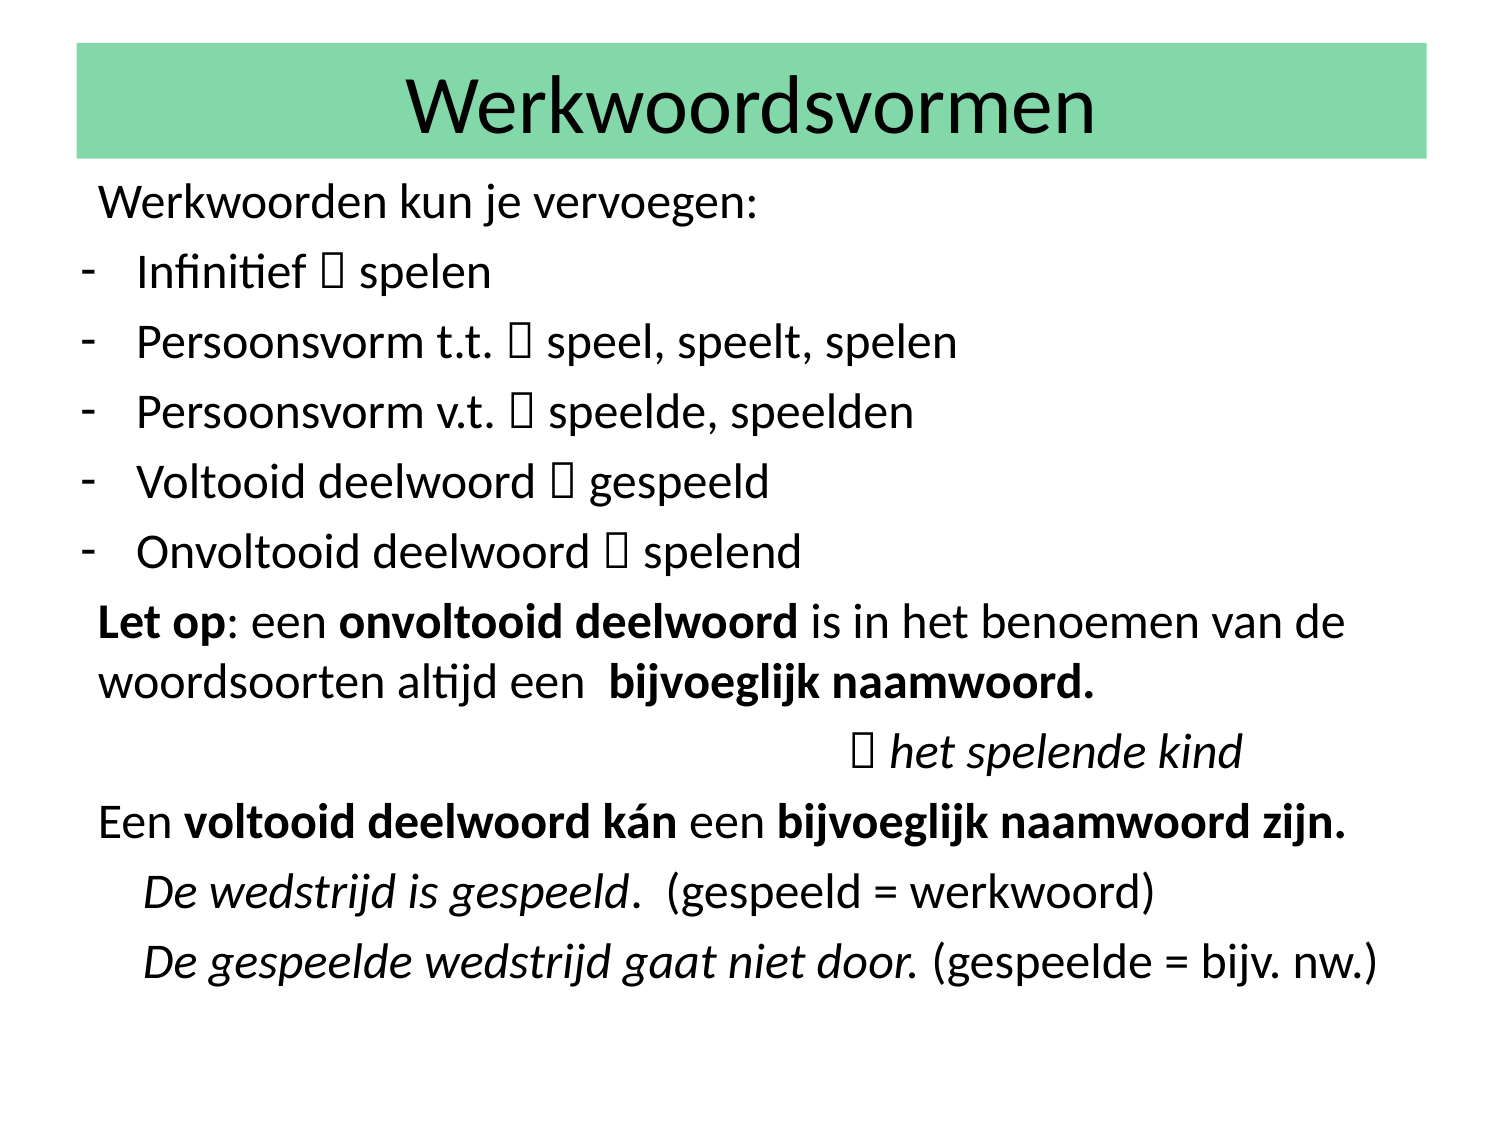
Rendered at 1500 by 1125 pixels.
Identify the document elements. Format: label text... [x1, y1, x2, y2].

list Werkwoorden kun je vervoegen: Infinitief  spelen Persoonsvorm t.t.  speel, speelt, spelen Persoonsvorm v.t.  speelde, speelden Voltooid deelwoord  gespeeld Onvoltooid deelwoord  spelend Let op: een onvoltooid deelwoord is in het benoemen van de woordsoorten altijd een bijvoeglijk naamwoord.  het spelende kind Een voltooid deelwoord kán een bijvoeglijk naamwoord zijn. De wedstrijd is gespeeld. (gespeeld = werkwoord) De gespeelde wedstrijd gaat niet door. (gespeelde = bijv. nw.) [64, 160, 1459, 1090]
title Werkwoordsvormen [76, 42, 1427, 159]
